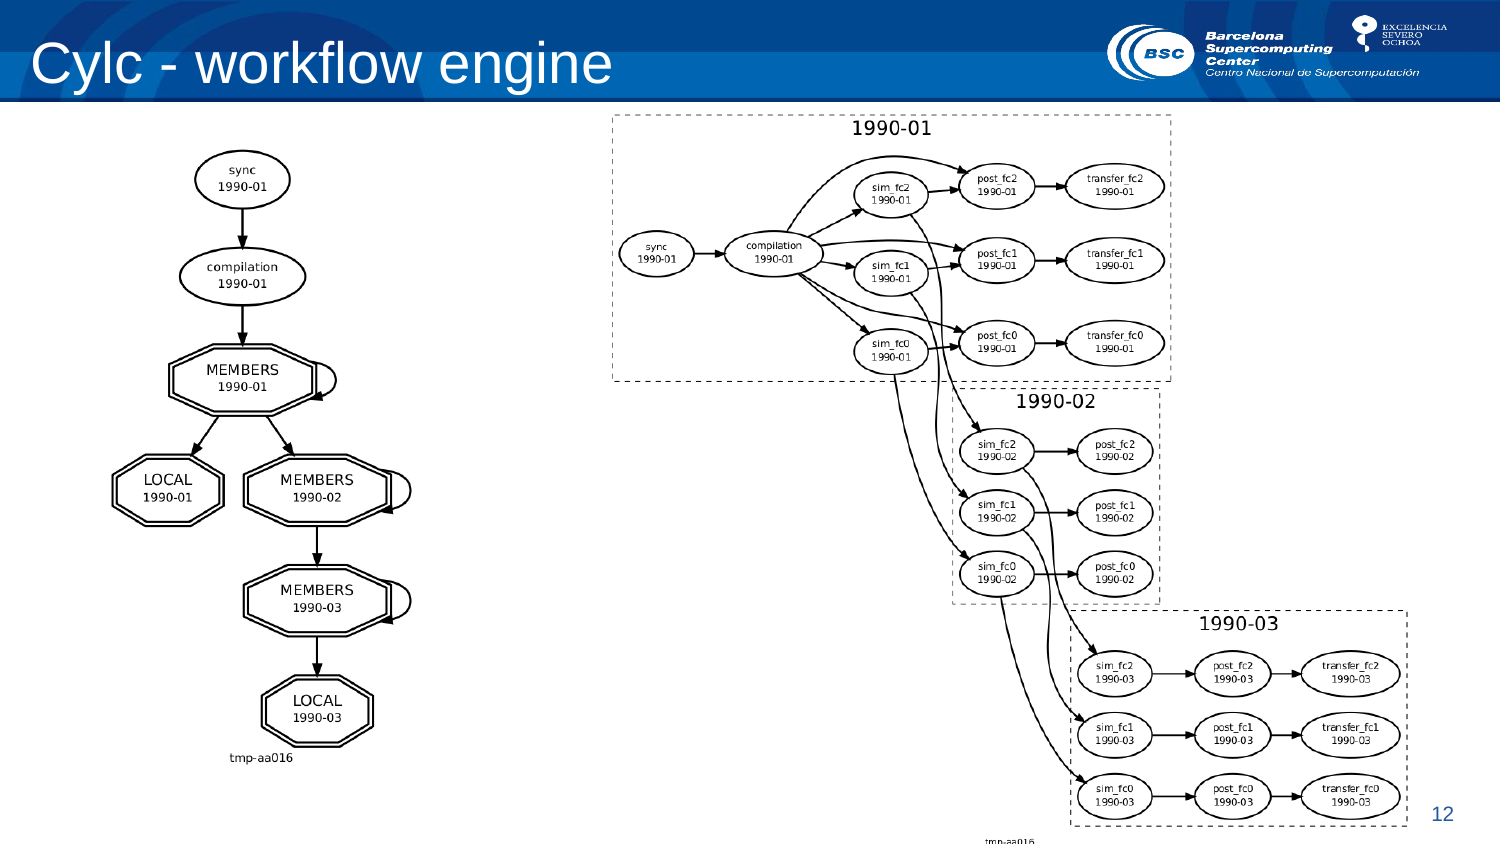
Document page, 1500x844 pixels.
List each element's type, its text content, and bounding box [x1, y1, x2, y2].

picture [597, 106, 1419, 844]
title Cylc - workflow engine [15, 17, 1418, 102]
picture [0, 0, 1500, 102]
picture [60, 144, 449, 772]
